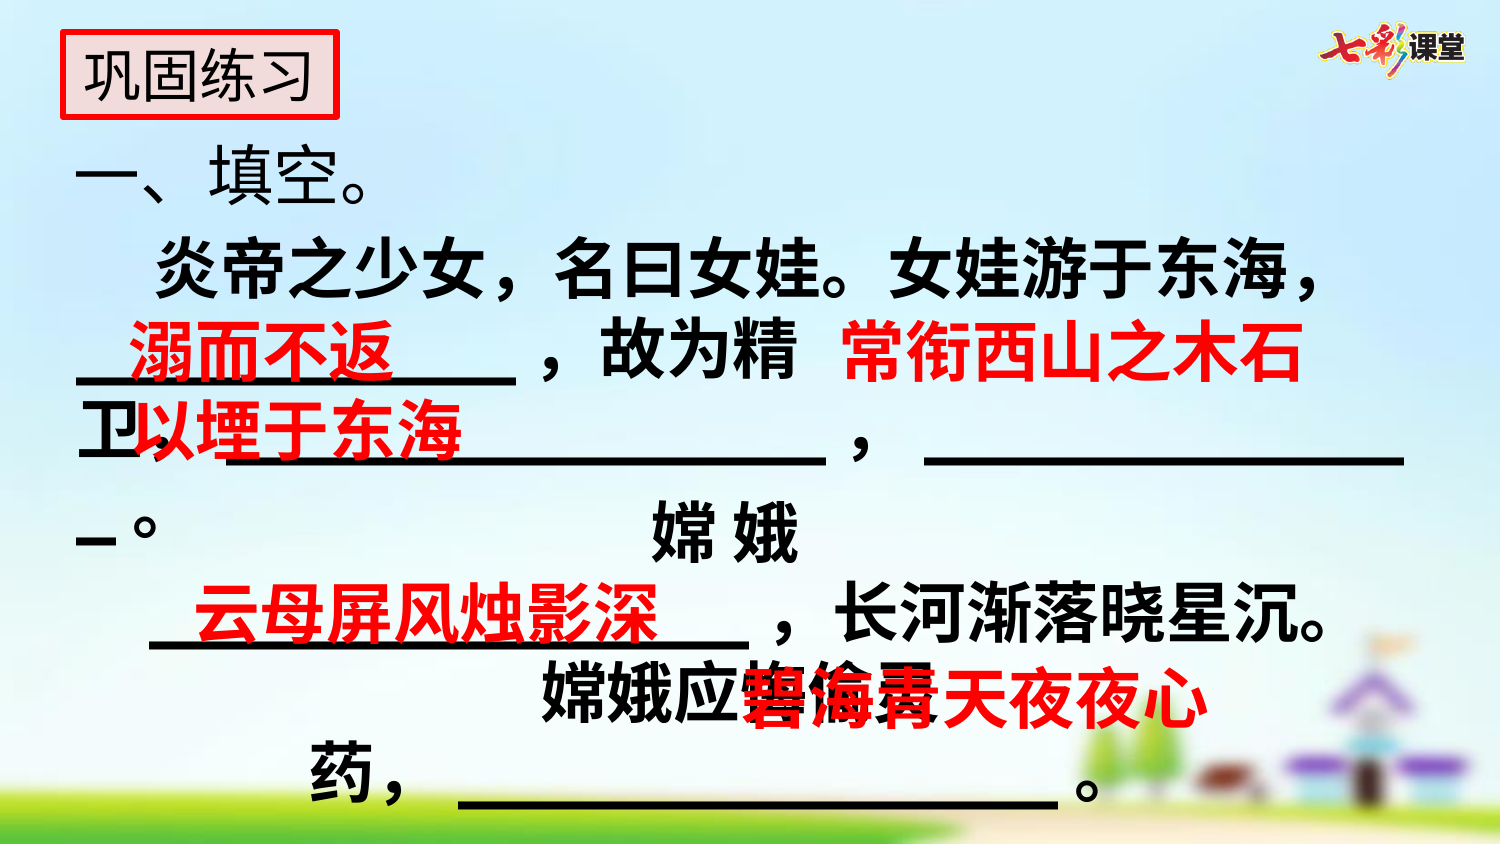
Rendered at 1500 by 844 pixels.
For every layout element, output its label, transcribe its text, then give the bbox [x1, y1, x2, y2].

text_box 嫦 娥 _______________，长河渐落晓星沉。 嫦娥应悔偷灵药，_______________。 [123, 483, 1326, 818]
text_box 溺而不返 [114, 302, 411, 397]
text_box 碧海青天夜夜心 [727, 649, 1225, 745]
text_box 常衔西山之木石 [823, 302, 1321, 397]
text_box 云母屏风烛影深 [178, 564, 676, 660]
text_box 炎帝之少女，名曰女娃。女娃游于东海，___________，故为精卫，_______________，_____________。 [61, 219, 1424, 554]
text_box 以堙于东海 [114, 381, 478, 477]
text_box 巩固练习 [62, 32, 337, 117]
picture [0, 0, 1500, 844]
text_box 一、填空。 [59, 126, 1500, 222]
